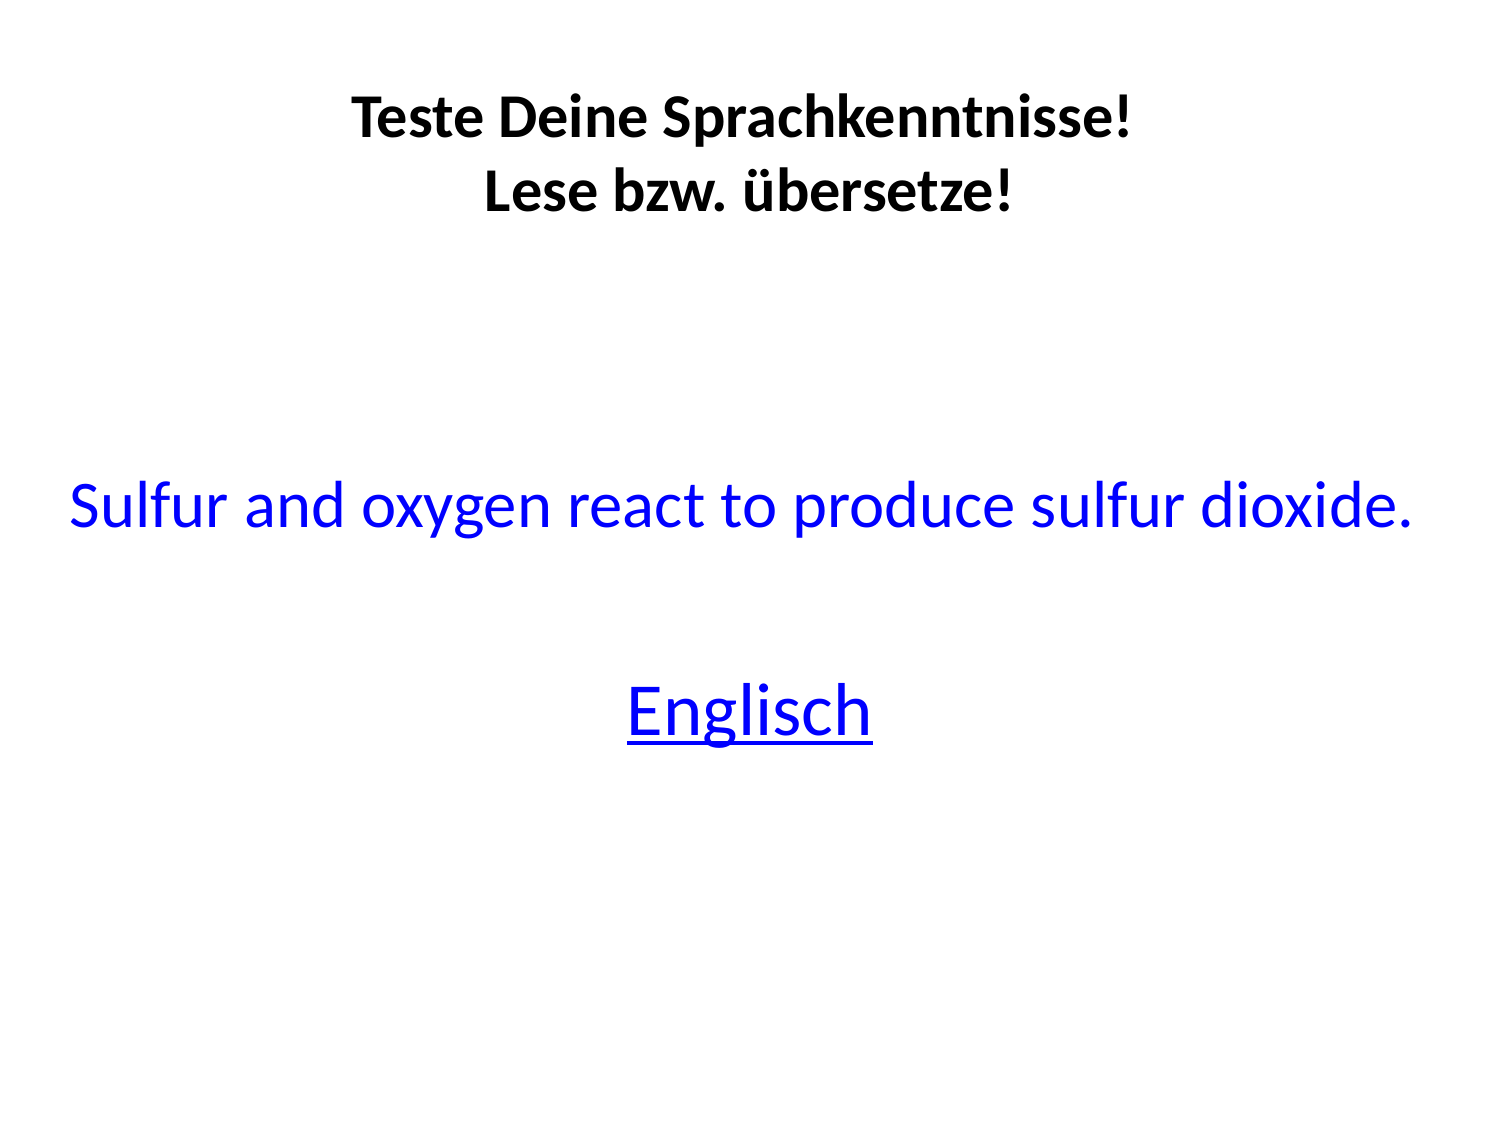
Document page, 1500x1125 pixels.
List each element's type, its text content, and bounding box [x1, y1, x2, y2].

subtitle Sulfur and oxygen react to produce sulfur dioxide. Englisch [44, 349, 1456, 1059]
title Teste Deine Sprachkenntnisse! Lese bzw. übersetze! [112, 66, 1388, 308]
